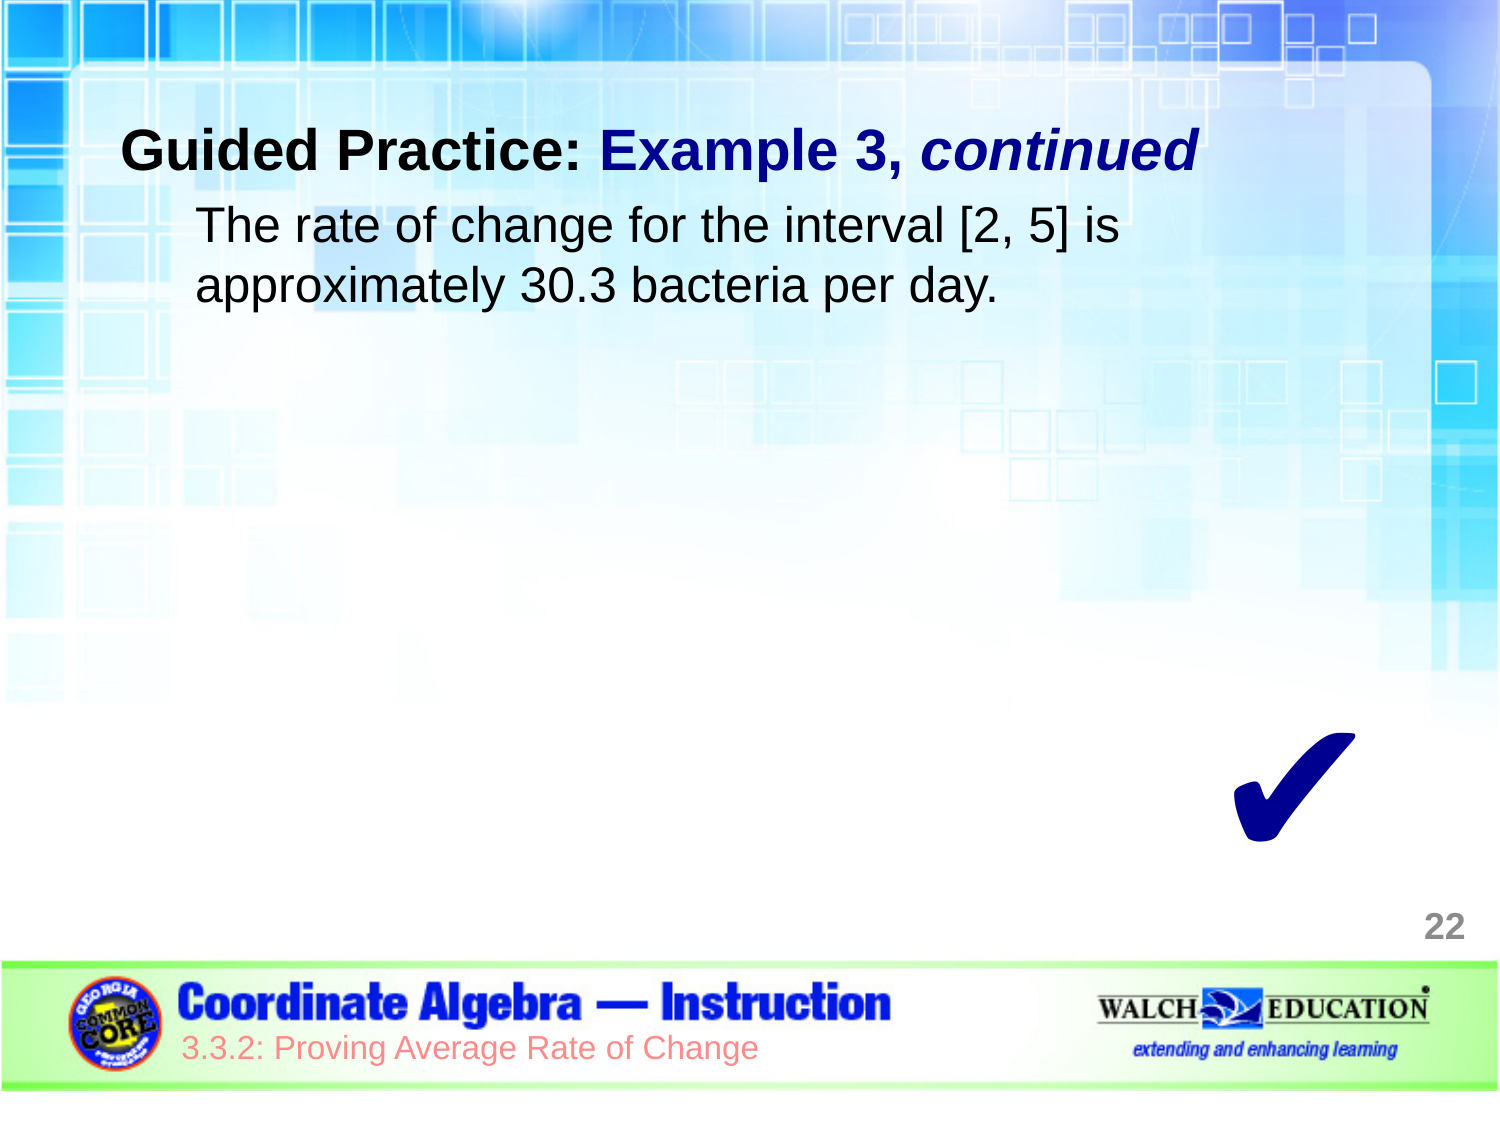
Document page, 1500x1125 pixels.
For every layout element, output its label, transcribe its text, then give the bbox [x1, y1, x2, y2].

footer 3.3.2: Proving Average Rate of Change [166, 1024, 1080, 1069]
slide_number 22 [1361, 901, 1481, 949]
picture [1, 0, 1500, 1091]
subtitle Guided Practice: Example 3, continued The rate of change for the interval [2, 5] is approximately 30.3 bacteria per day. [105, 105, 1394, 925]
text_box ✔ [1128, 651, 1394, 907]
